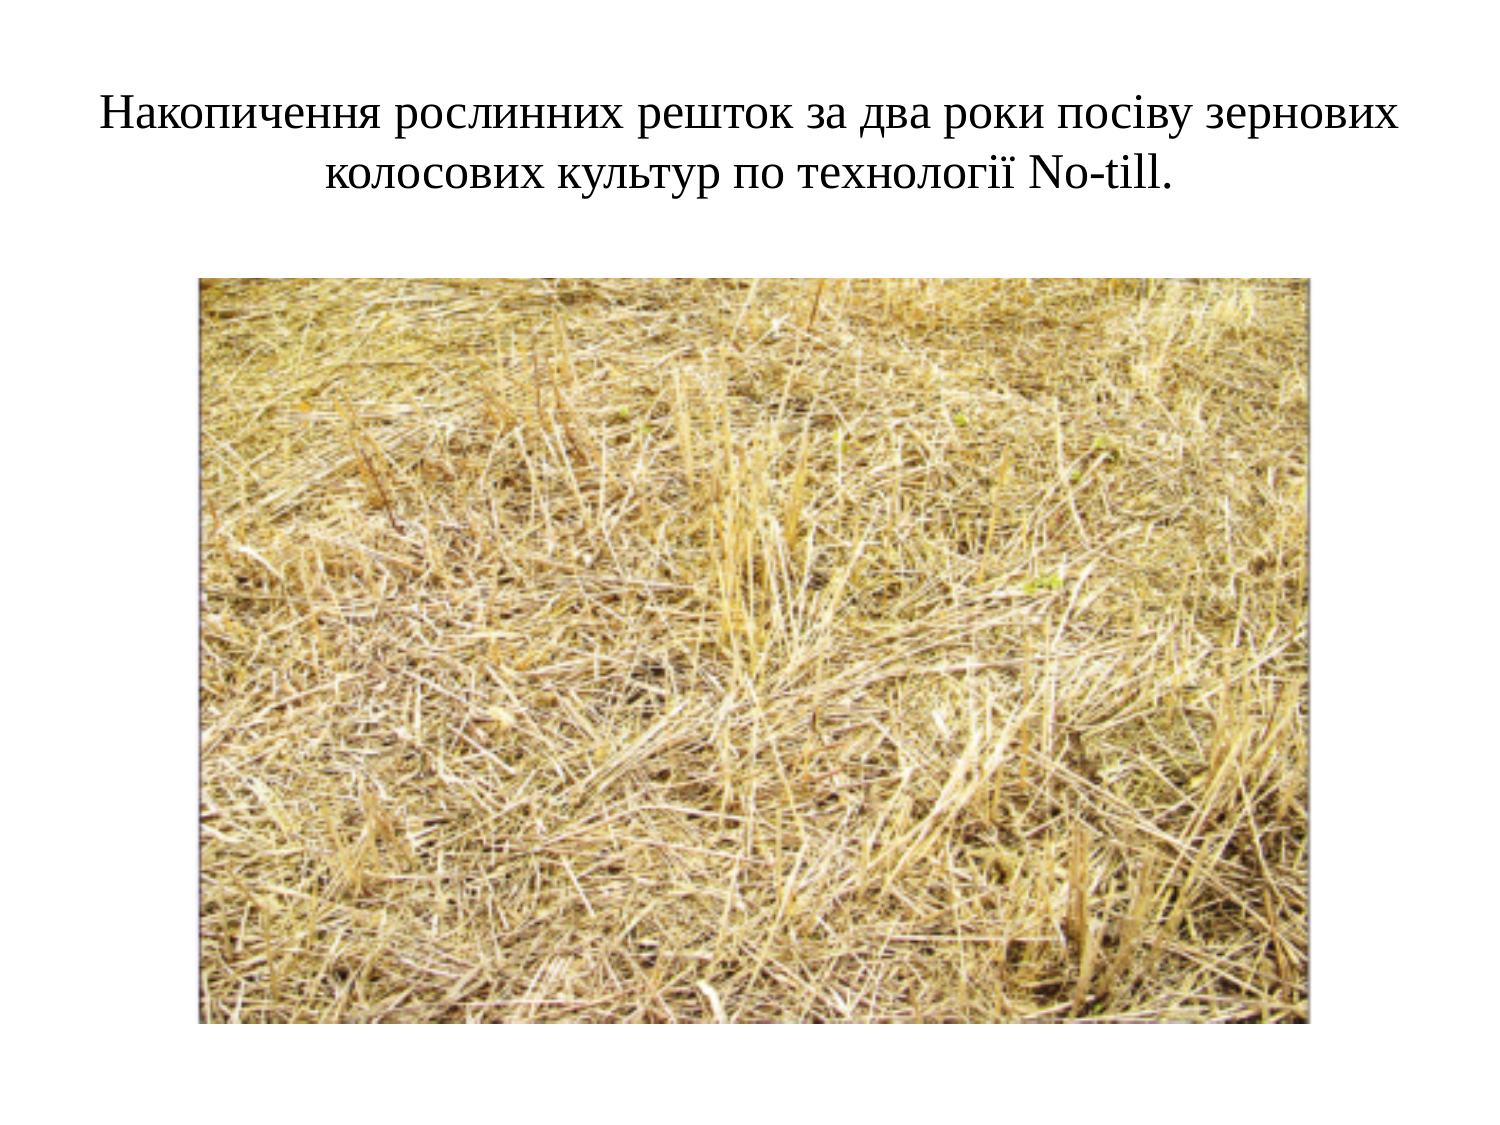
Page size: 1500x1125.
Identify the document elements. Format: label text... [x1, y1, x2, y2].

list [194, 278, 1318, 1024]
title Накопичення рослинних решток за два роки посіву зернових колосових культур по технології No-till. [74, 44, 1426, 233]
